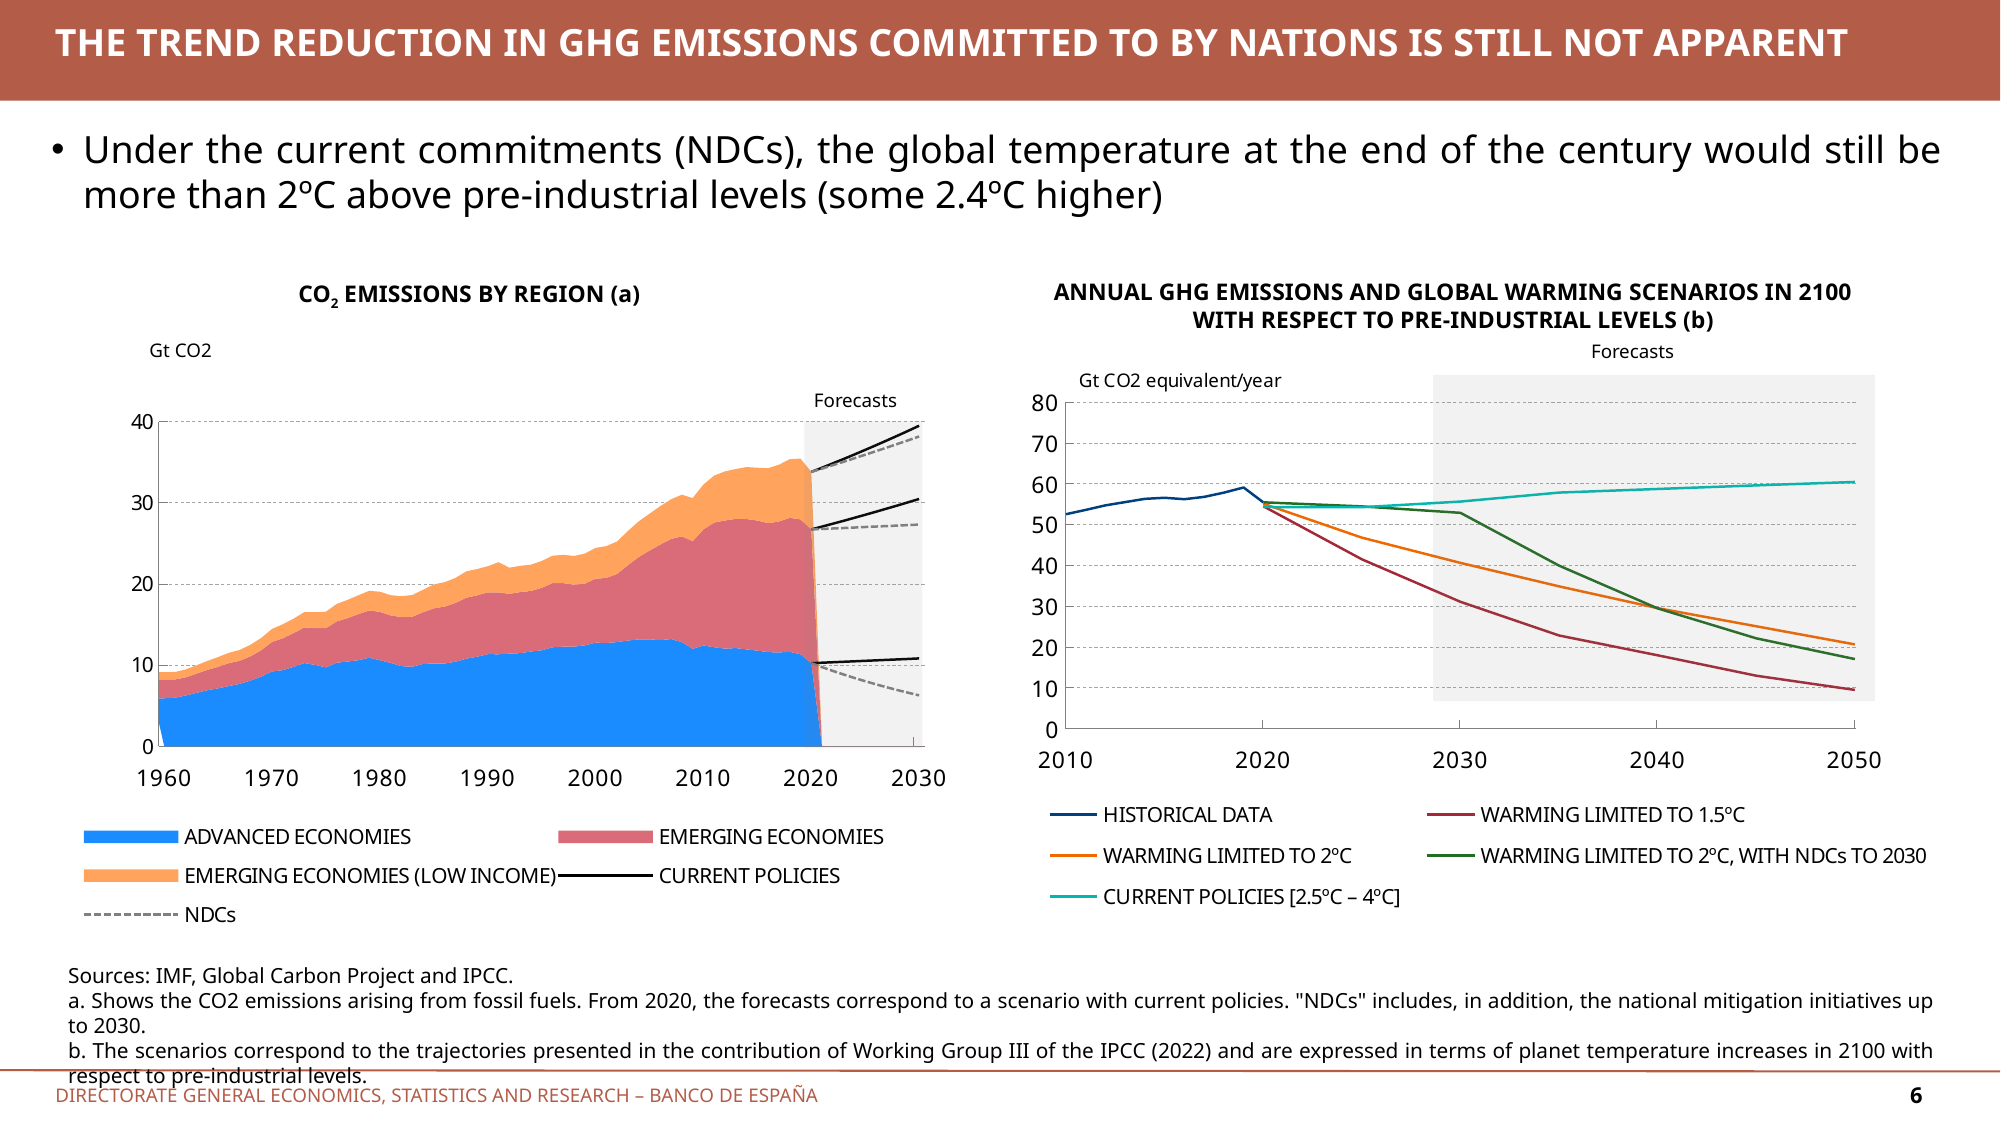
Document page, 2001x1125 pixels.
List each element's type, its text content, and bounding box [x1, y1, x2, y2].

text_box Under the current commitments (NDCs), the global temperature at the end of the century would still be more than 2ºC above pre-industrial levels (some 2.4ºC higher) [36, 118, 1959, 261]
slide_number 6 [1843, 1095, 1938, 1122]
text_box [1433, 332, 1875, 702]
text_box ANNUAL GHG EMISSIONS AND GLOBAL WARMING SCENARIOS IN 2100 WITH RESPECT TO PRE-INDUSTRIAL LEVELS (b) [1028, 270, 1879, 292]
text_box Sources: IMF, Global Carbon Project and IPCC. a. Shows the CO2 emissions arising from fossil fuels. From 2020, the forecasts correspond to a scenario with current policies. "NDCs" includes, in addition, the national mitigation initiatives up to 2030. b. The scenarios correspond to the trajectories presented in the contribution of Working Group III of the IPCC (2022) and are expressed in terms of planet temperature increases in 2100 with respect to pre-industrial levels. [53, 955, 1949, 1095]
chart [1028, 292, 1961, 933]
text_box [76, 292, 998, 953]
title The trend reduction in ghg emissions committed to by nations is still not apparent [40, 16, 1967, 91]
text_box CO2 EMISSIONS BY REGION (a) [76, 272, 863, 292]
